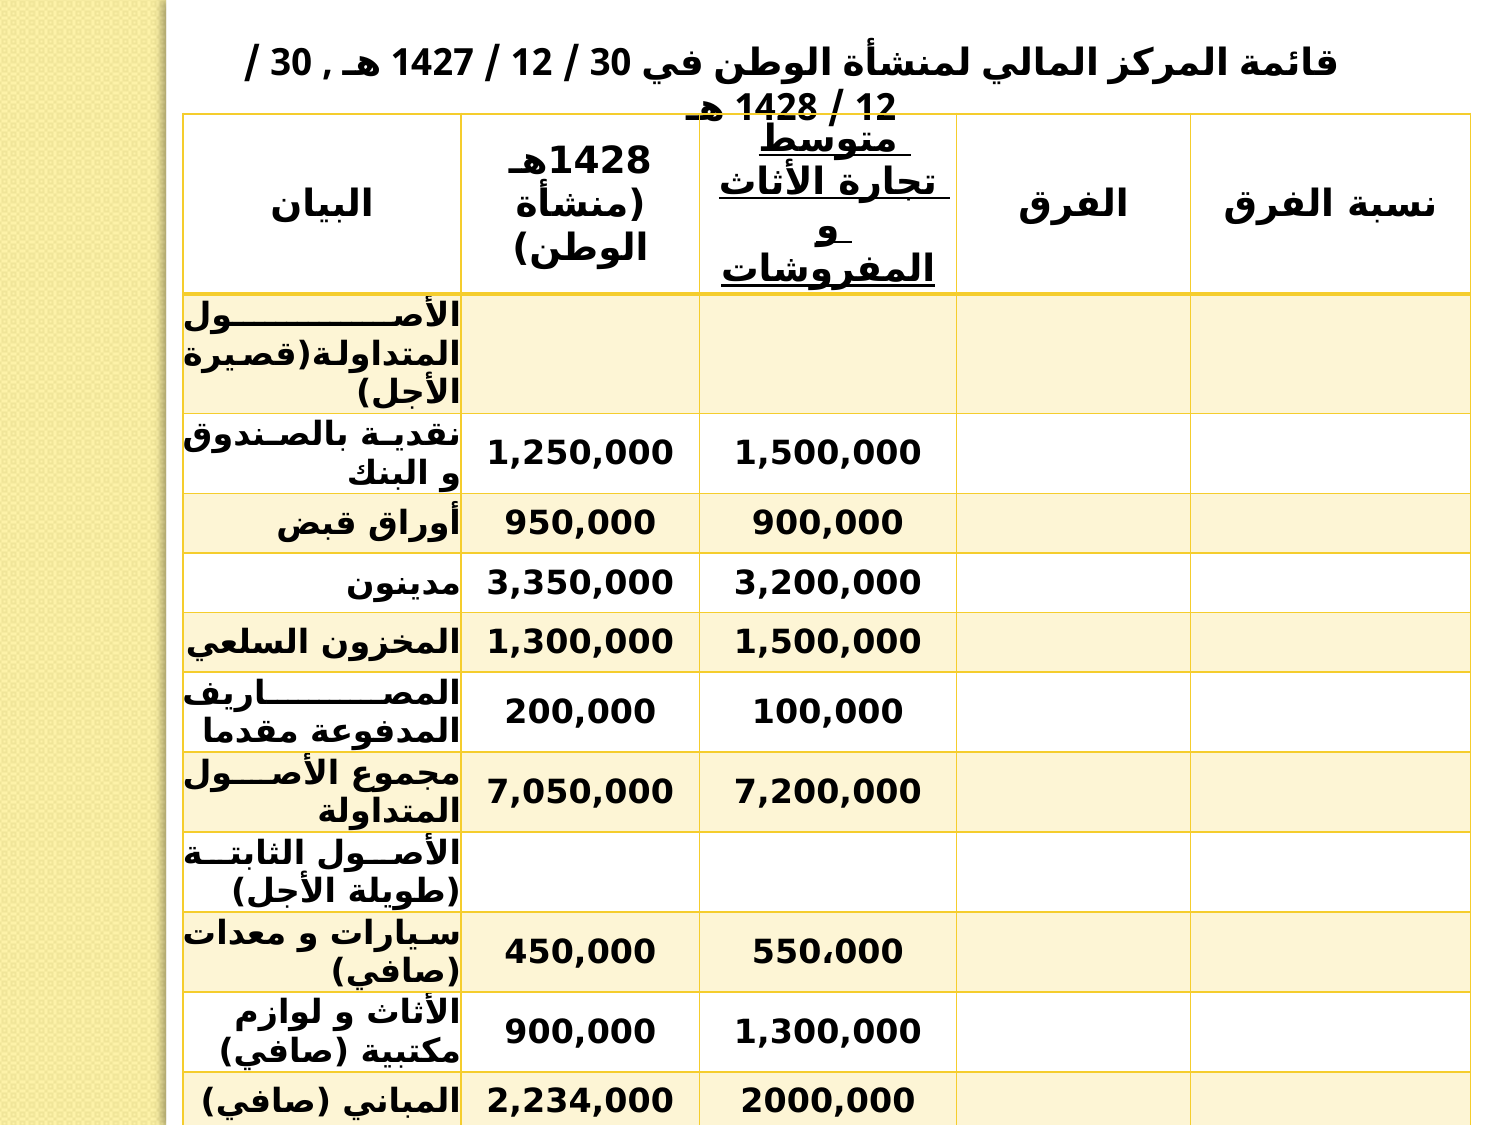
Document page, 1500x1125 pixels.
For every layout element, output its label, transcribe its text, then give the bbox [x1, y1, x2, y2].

table_cell سيارات و معدات (صافي) [184, 913, 460, 991]
table_cell [957, 613, 1190, 671]
table_cell [957, 494, 1190, 552]
table_cell 1,300,000 [462, 613, 699, 671]
table_cell الأصول المتداولة(قصيرة الأجل) [184, 296, 460, 413]
table_cell 100,000 [700, 673, 956, 751]
table_cell أوراق قبض [184, 494, 460, 552]
table_header نسبة الفرق [1191, 115, 1470, 292]
table_cell [1191, 554, 1470, 612]
table_cell 950,000 [462, 494, 699, 552]
table_cell 7,200,000 [700, 753, 956, 831]
table_cell [1191, 414, 1470, 493]
table_cell [1191, 296, 1470, 413]
table_cell 7,050,000 [462, 753, 699, 831]
table_cell الأصول الثابتة (طويلة الأجل) [184, 833, 460, 911]
table_cell المصاريف المدفوعة مقدما [184, 673, 460, 751]
table_cell 900,000 [700, 494, 956, 552]
table_cell 1,500,000 [700, 613, 956, 671]
table_cell 1,500,000 [700, 414, 956, 493]
text_box قائمة المركز المالي لمنشأة الوطن في 30 / 12 / 1427 هـ , 30 / 12 / 1428 هـ [206, 30, 1376, 113]
table_cell [957, 414, 1190, 493]
table_cell 550،000 [700, 913, 956, 991]
table_header الفرق [957, 115, 1190, 292]
table_cell [957, 1073, 1190, 1125]
table_cell 1,300,000 [700, 993, 956, 1071]
table_cell [1191, 1073, 1470, 1125]
table_cell مدينون [184, 554, 460, 612]
table_cell [1191, 673, 1470, 751]
table_cell [700, 833, 956, 911]
table_cell [462, 296, 699, 413]
table_cell [1191, 993, 1470, 1071]
table_cell 3,200,000 [700, 554, 956, 612]
table_cell [1191, 833, 1470, 911]
table_cell [957, 993, 1190, 1071]
table_cell [700, 296, 956, 413]
table_cell [957, 833, 1190, 911]
table_cell [1191, 753, 1470, 831]
table_cell المباني (صافي) [184, 1073, 460, 1125]
table_cell [957, 913, 1190, 991]
table_cell 2,234,000 [462, 1073, 699, 1125]
table_cell الأثاث و لوازم مكتبية (صافي) [184, 993, 460, 1071]
table_header 1428هـ (منشأة الوطن) [462, 115, 699, 292]
table_cell 3,350,000 [462, 554, 699, 612]
table_cell [957, 673, 1190, 751]
table_cell المخزون السلعي [184, 613, 460, 671]
table_header متوسط تجارة الأثاث و المفروشات [700, 115, 956, 292]
table_cell نقدية بالصندوق و البنك [184, 414, 460, 493]
table_cell 450,000 [462, 913, 699, 991]
table_cell [957, 753, 1190, 831]
table_cell [1191, 494, 1470, 552]
table_cell 1,250,000 [462, 414, 699, 493]
table_cell [957, 554, 1190, 612]
table_cell [1191, 613, 1470, 671]
table_header البيان [184, 115, 460, 292]
table_cell [957, 296, 1190, 413]
table_cell مجموع الأصول المتداولة [184, 753, 460, 831]
table_cell 2000,000 [700, 1073, 956, 1125]
table_cell [462, 833, 699, 911]
table_cell [1191, 913, 1470, 991]
table_cell 900,000 [462, 993, 699, 1071]
table_cell 200,000 [462, 673, 699, 751]
